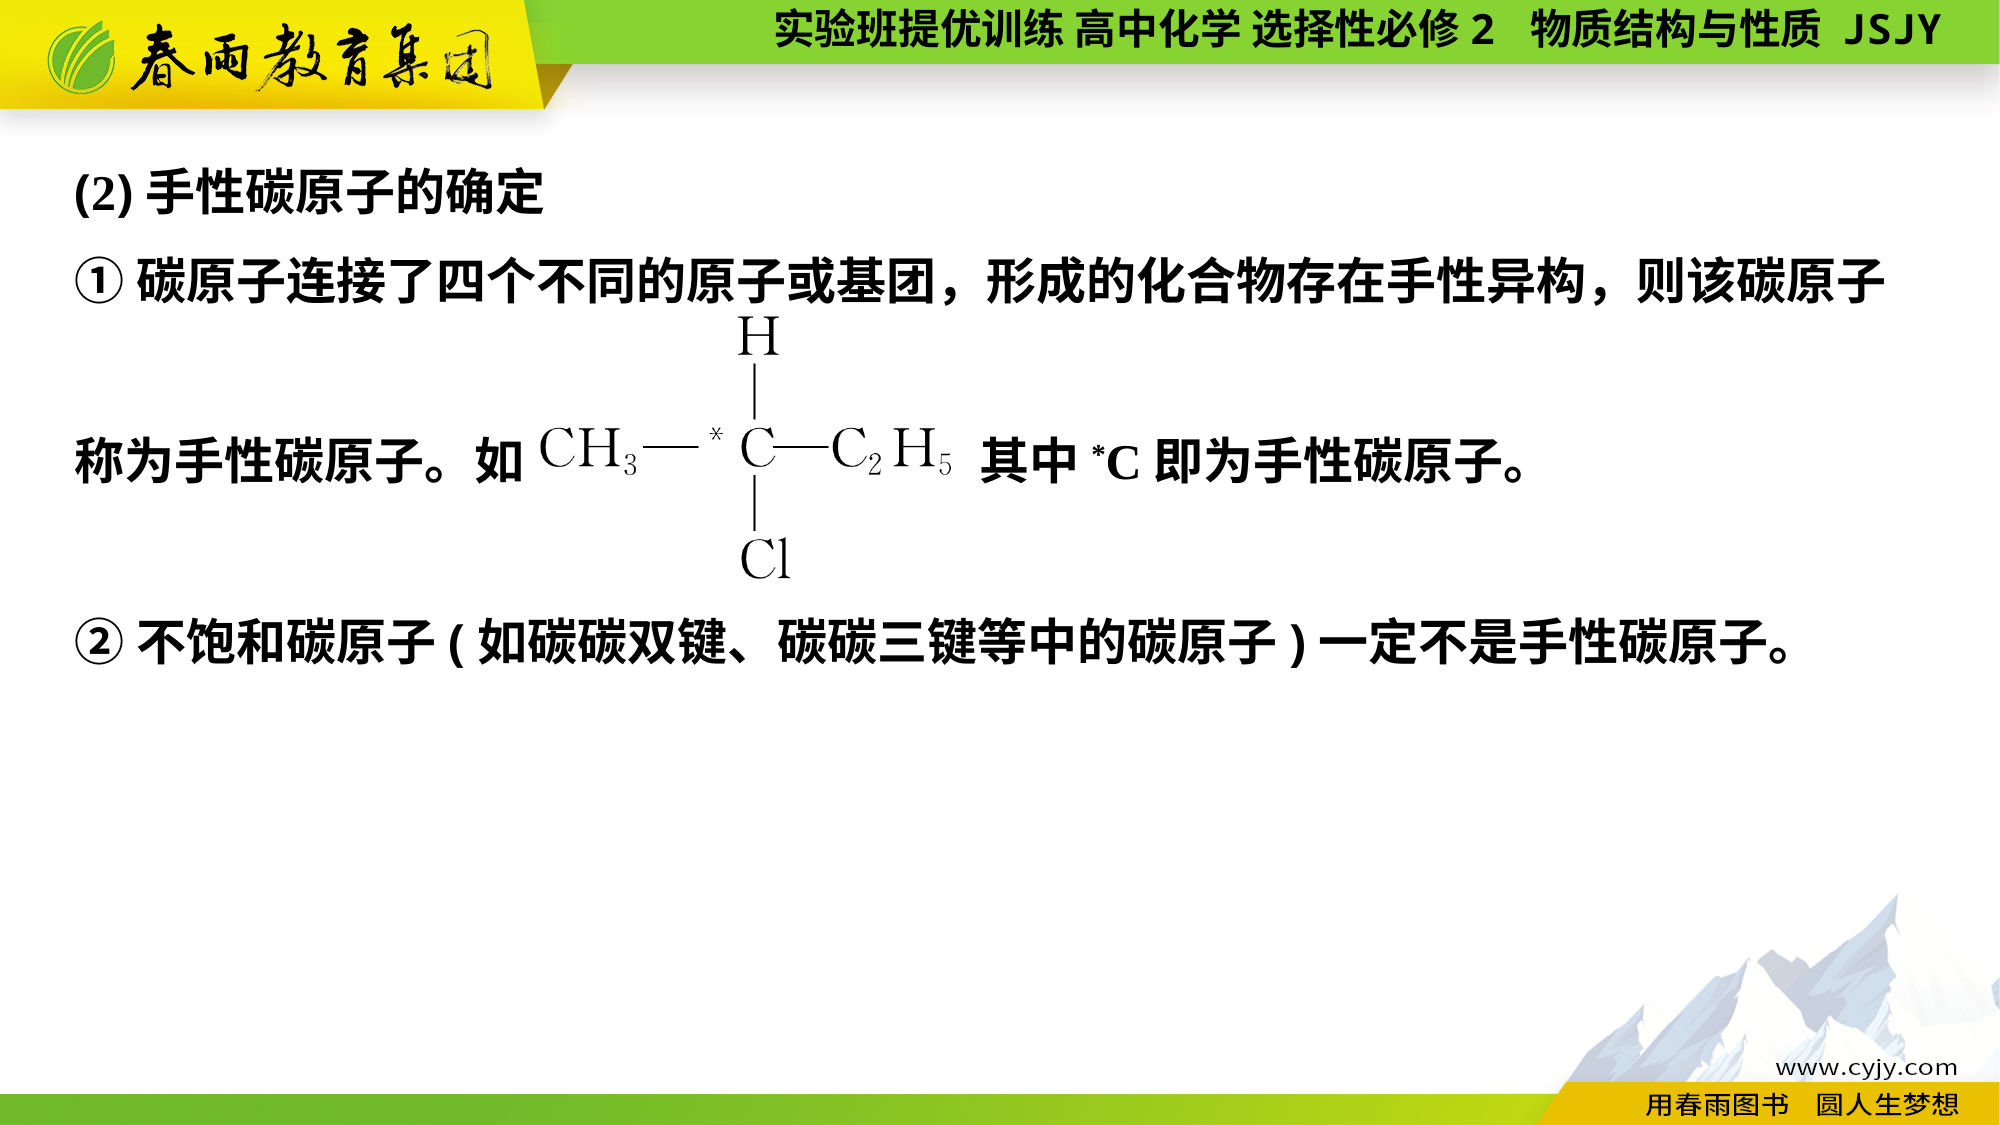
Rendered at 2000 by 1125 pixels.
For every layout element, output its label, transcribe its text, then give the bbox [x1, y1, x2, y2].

picture [0, 0, 2000, 1125]
list (2)手性碳原子的确定 ①碳原子连接了四个不同的原子或基团，形成的化合物存在手性异构，则该碳原子 称为手性碳原子。如 ，其中*C即为手性碳原子。 ②不饱和碳原子(如碳碳双键、碳碳三键等中的碳原子)一定不是手性碳原子。 [59, 122, 1944, 683]
